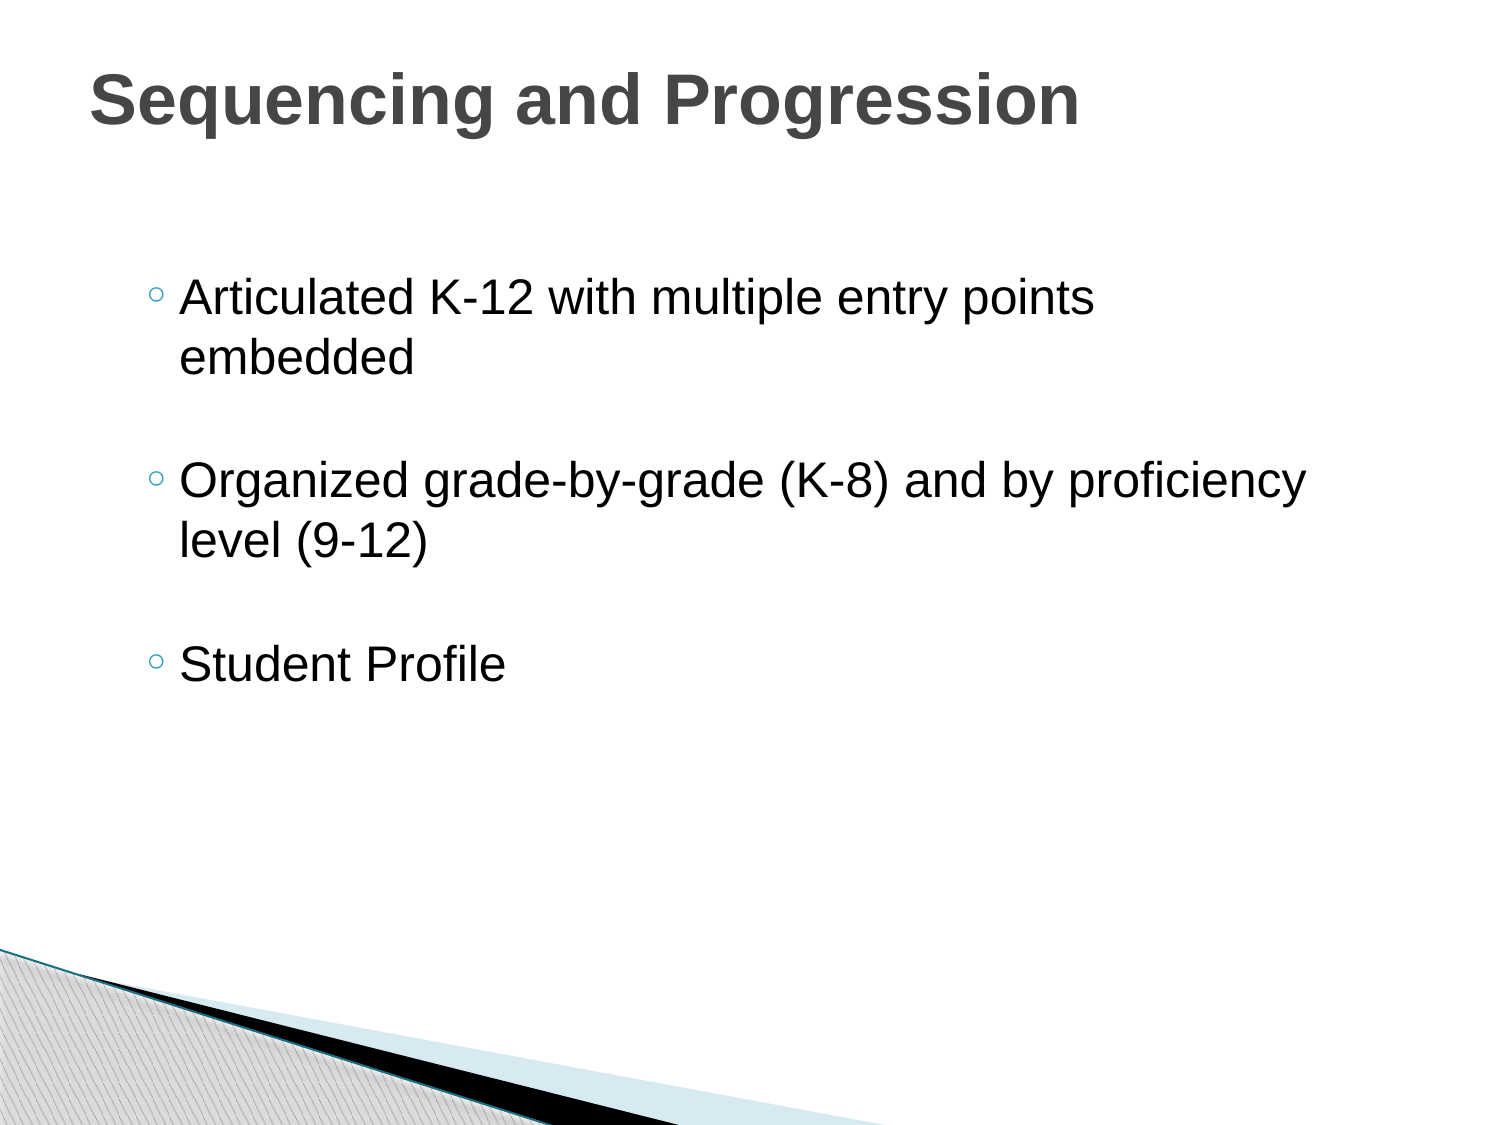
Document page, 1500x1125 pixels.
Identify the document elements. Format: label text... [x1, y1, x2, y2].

title Sequencing and Progression [75, 45, 1425, 233]
list Articulated K-12 with multiple entry points embedded Organized grade-by-grade (K-8) and by proficiency level (9-12) Student Profile [62, 200, 1338, 988]
